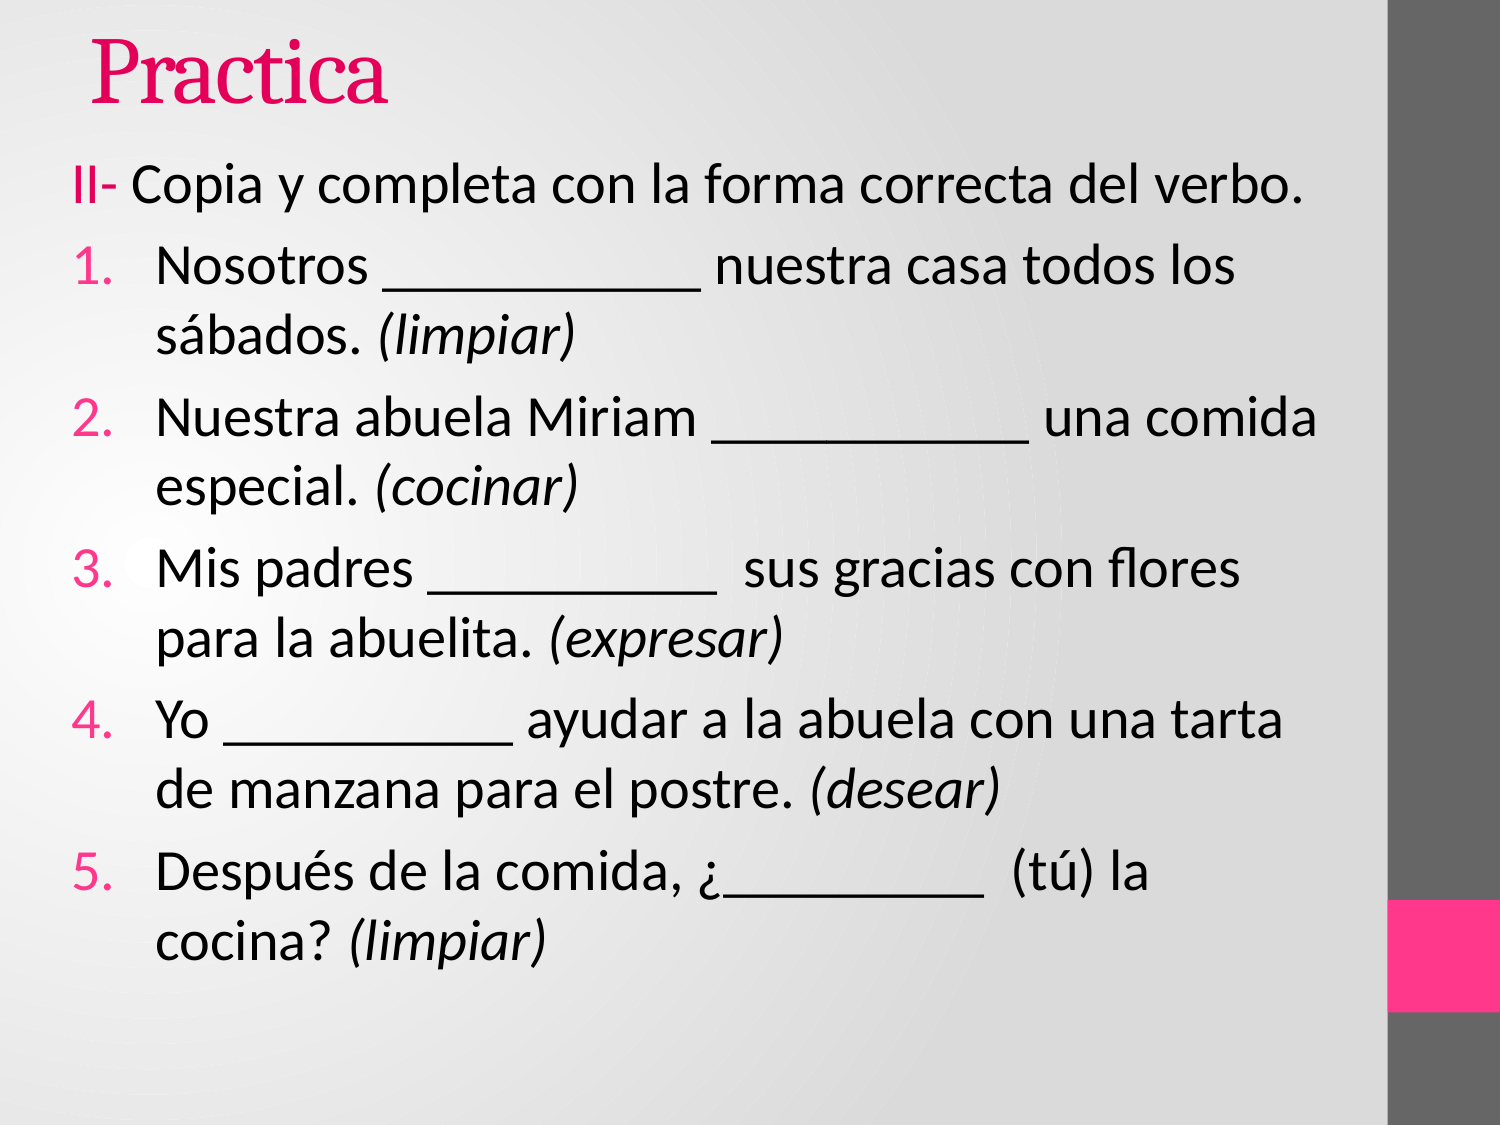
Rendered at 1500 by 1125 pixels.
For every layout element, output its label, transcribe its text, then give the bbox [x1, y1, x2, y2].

text_box II- Copia y completa con la forma correcta del verbo. Nosotros ___________ nuestra casa todos los sábados. (limpiar) Nuestra abuela Miriam ___________ una comida especial. (cocinar) Mis padres __________ sus gracias con flores para la abuelita. (expresar) Yo __________ ayudar a la abuela con una tarta de manzana para el postre. (desear) Después de la comida, ¿_________ (tú) la cocina? (limpiar) [37, 137, 1350, 1088]
text_box Practica [75, 0, 1325, 137]
